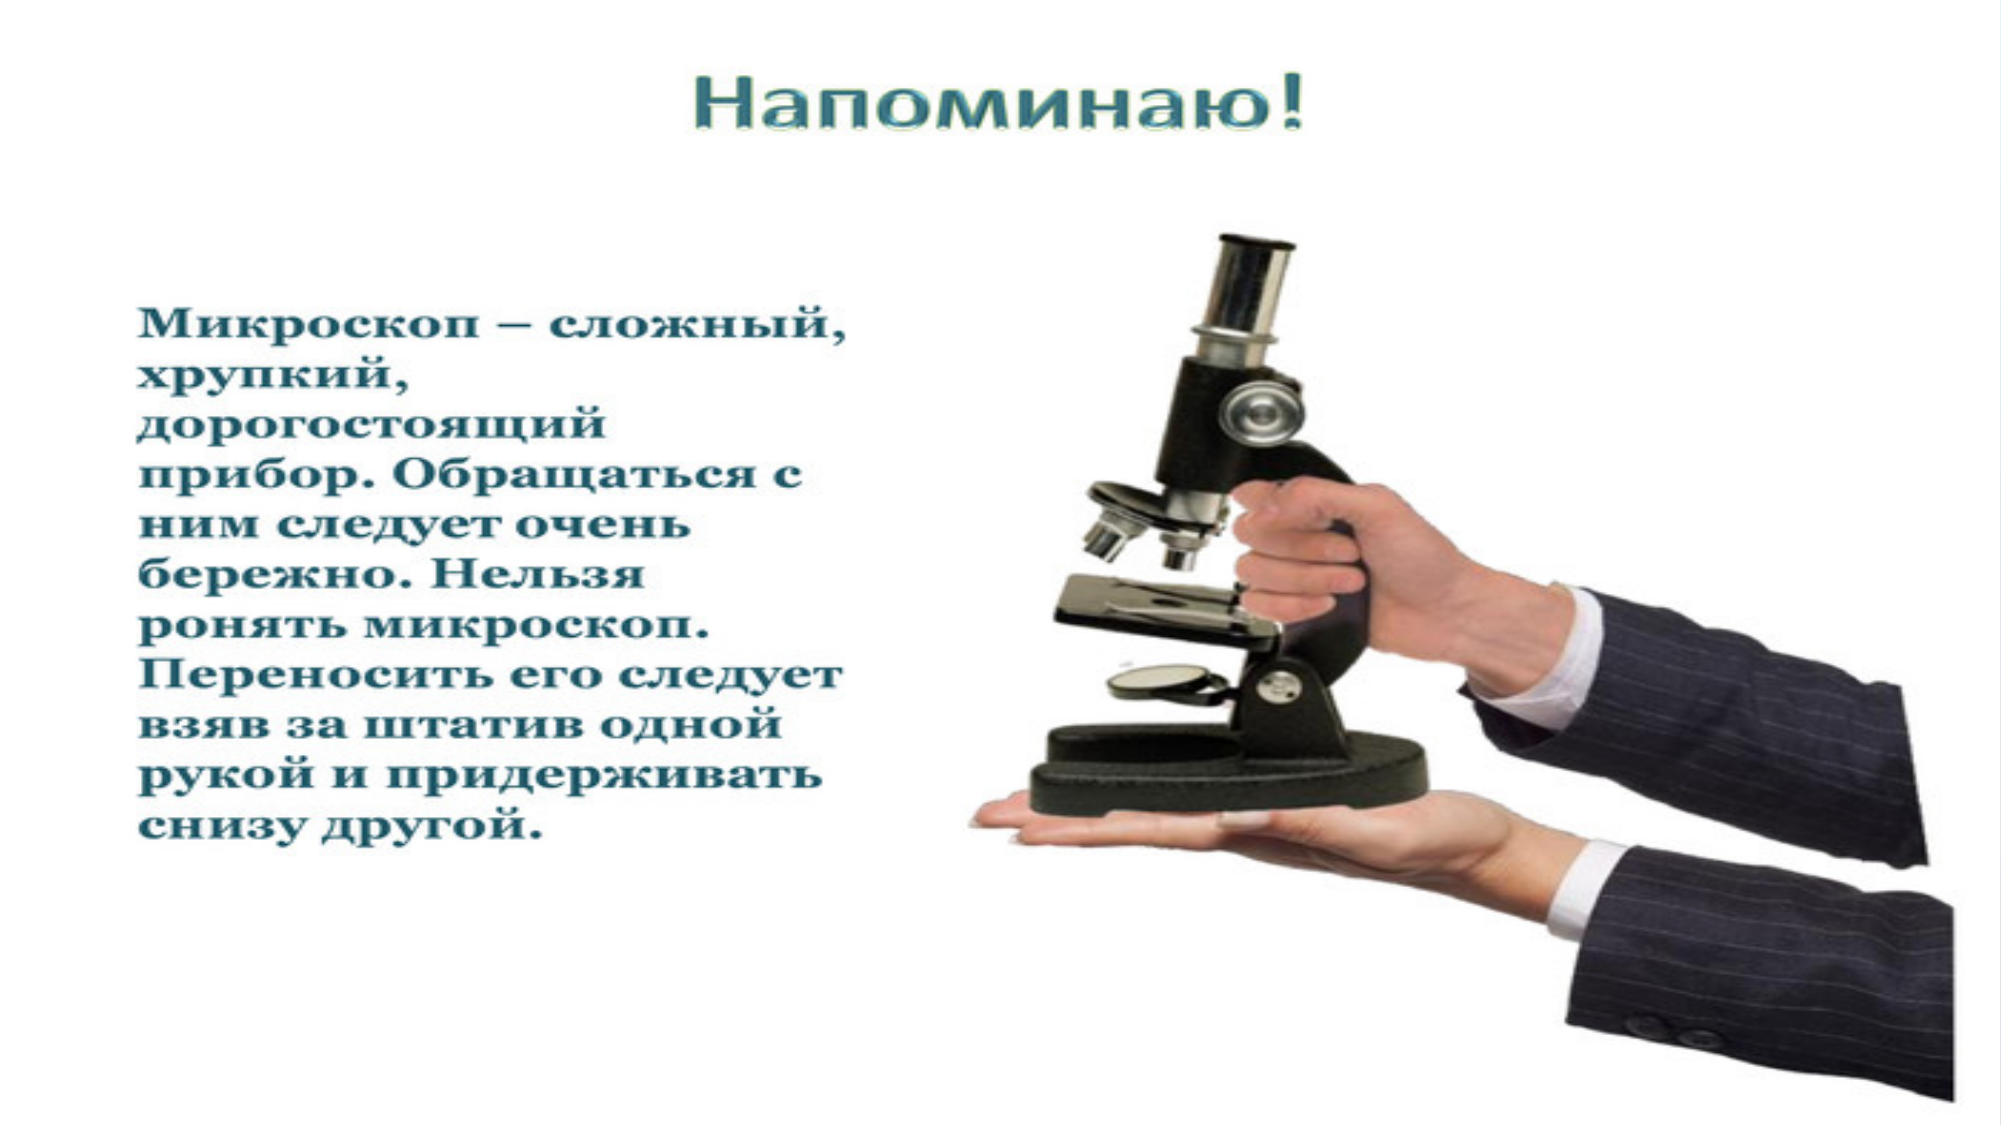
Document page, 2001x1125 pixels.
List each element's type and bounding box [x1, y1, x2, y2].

list [0, 0, 2000, 1125]
